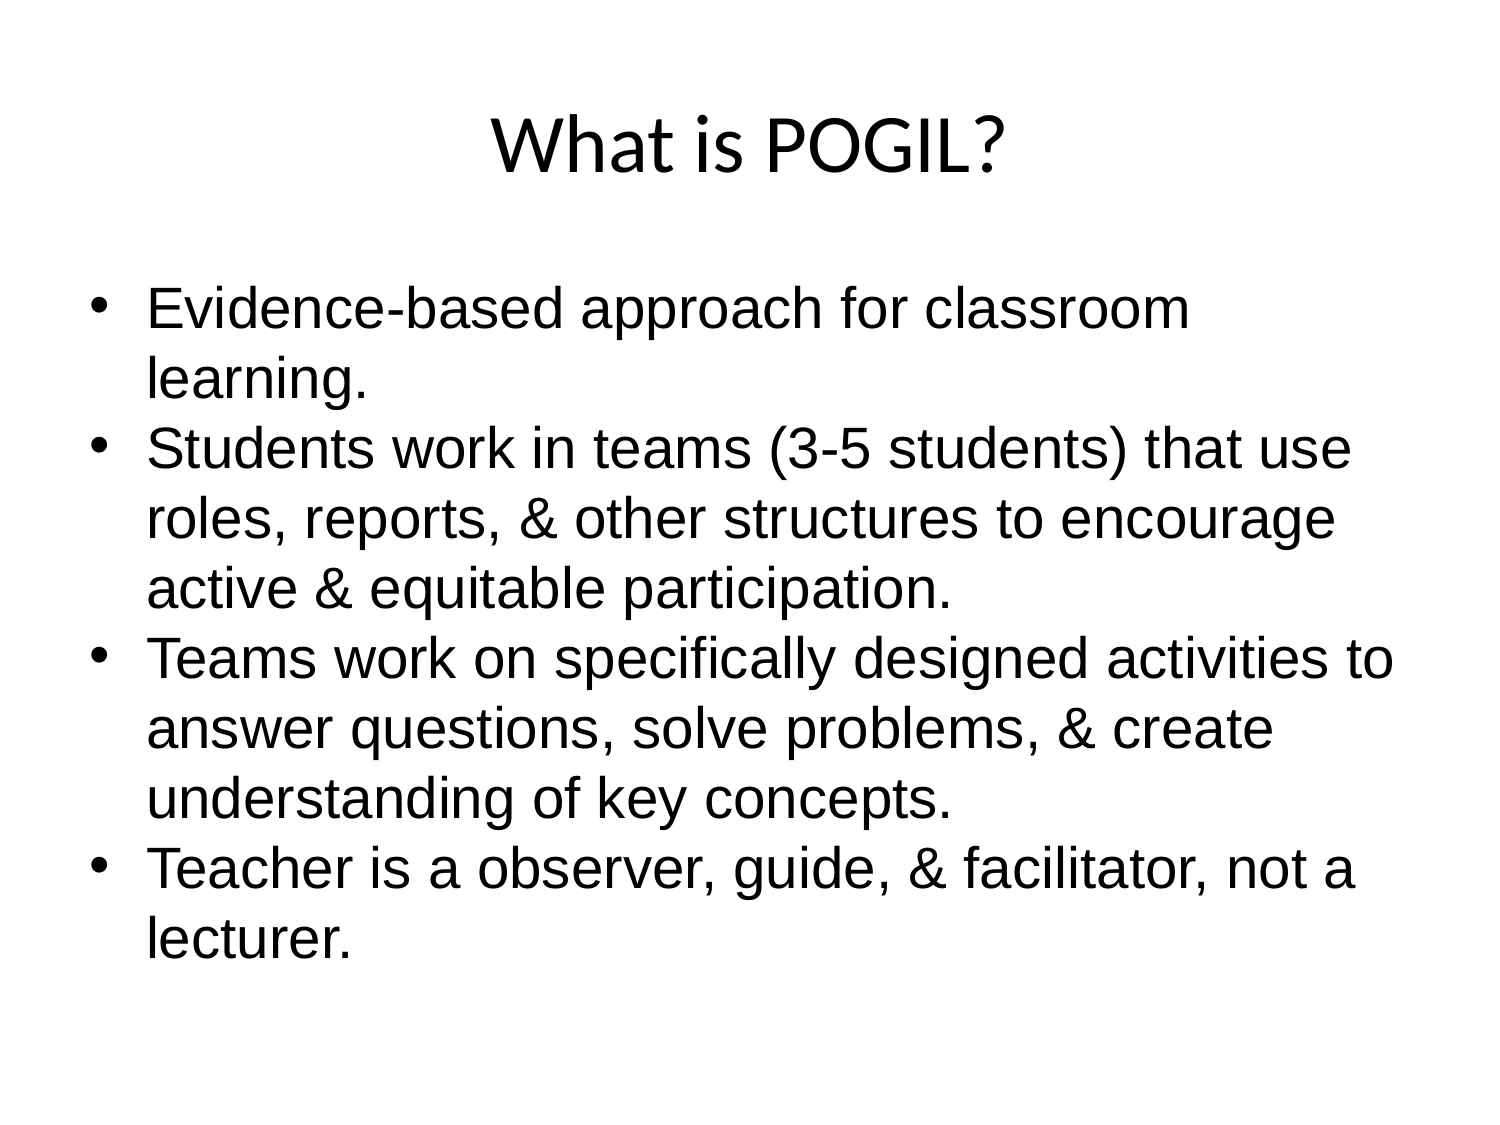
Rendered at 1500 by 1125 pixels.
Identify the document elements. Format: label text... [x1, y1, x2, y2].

text_box What is POGIL? [75, 45, 1425, 233]
text_box Evidence-based approach for classroom learning. Students work in teams (3-5 students) that use roles, reports, & other structures to encourage active & equitable participation. Teams work on specifically designed activities to answer questions, solve problems, & create understanding of key concepts. Teacher is a observer, guide, & facilitator, not a lecturer. [75, 262, 1425, 1005]
